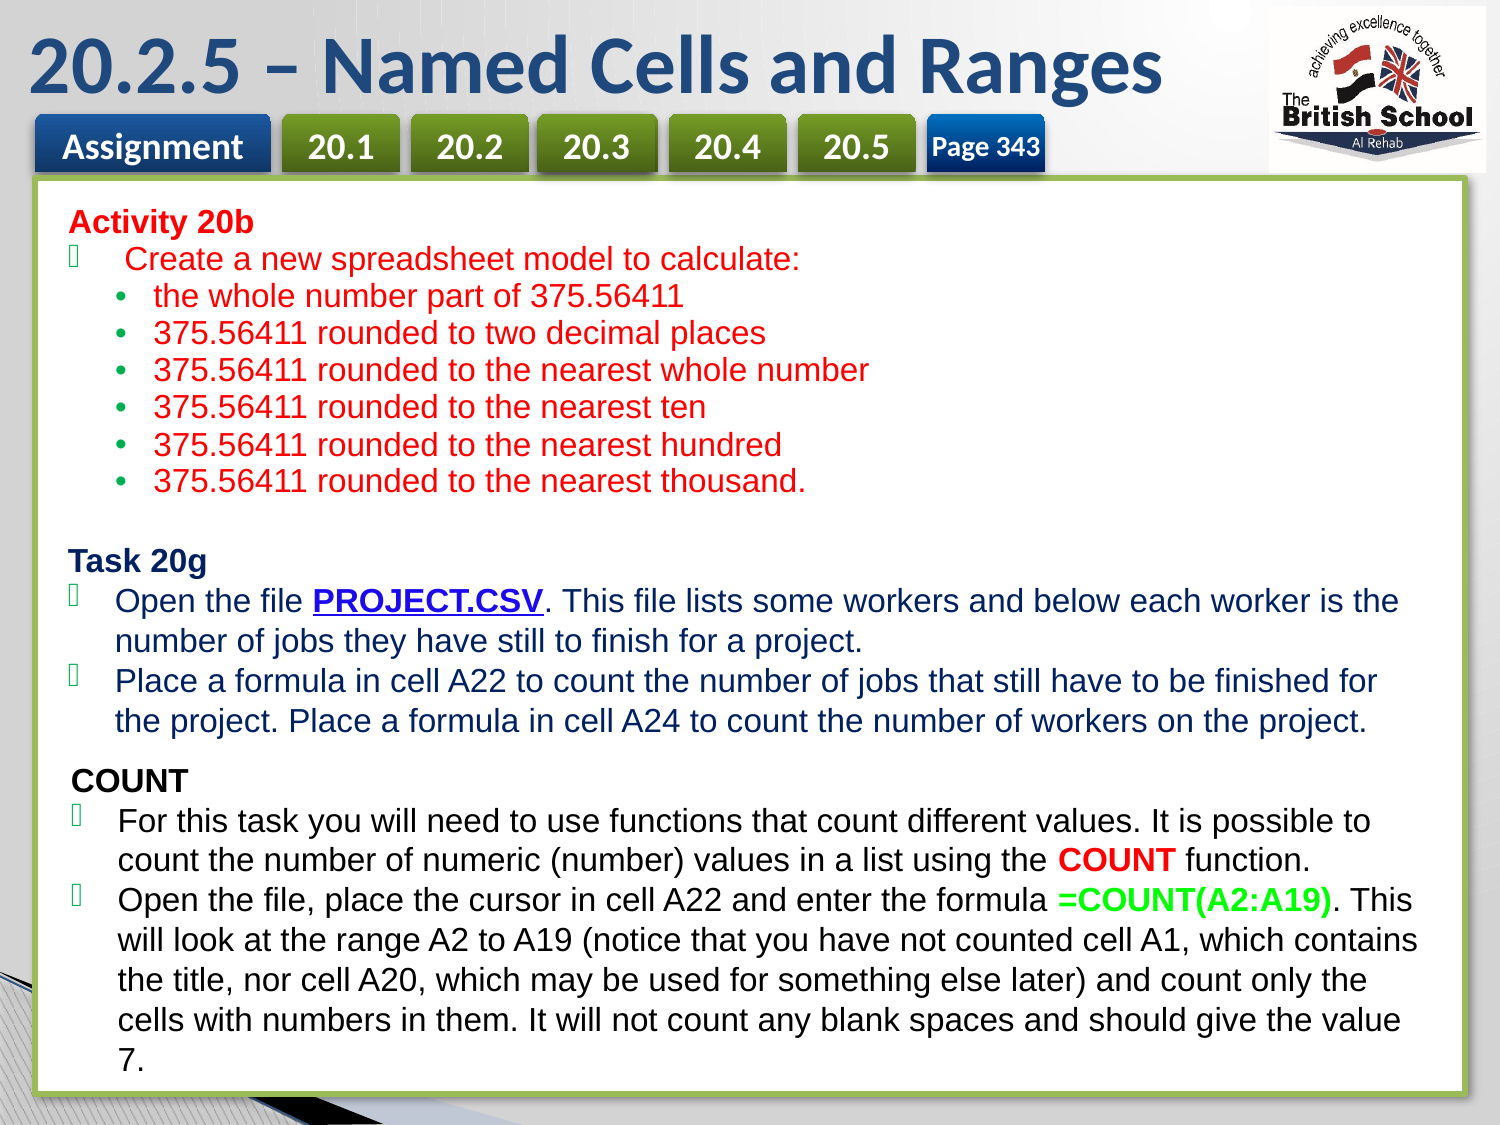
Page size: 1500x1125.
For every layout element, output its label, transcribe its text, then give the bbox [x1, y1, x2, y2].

text_box Task 20g Open the file PROJECT.CSV. This file lists some workers and below each worker is the number of jobs they have still to finish for a project. Place a formula in cell A22 to count the number of jobs that still have to be finished for the project. Place a formula in cell A24 to count the number of workers on the project. [53, 531, 1447, 747]
title 20.2.5 – Named Cells and Ranges [14, 6, 1270, 114]
picture [281, 1114, 303, 1125]
text_box Page 343 [927, 113, 1046, 173]
table_header Activity 20b Create a new spreadsheet model to calculate: the whole number part of 375.56411 375.56411 rounded to two decimal places 375.56411 rounded to the nearest whole number 375.56411 rounded to the nearest ten 375.56411 rounded to the nearest hundred 375.56411 rounded to the nearest thousand. [53, 196, 1447, 508]
text_box 20.3 [537, 113, 656, 173]
text_box COUNT For this task you will need to use functions that count different values. It is possible to count the number of numeric (number) values in a list using the COUNT function. Open the file, place the cursor in cell A22 and enter the formula =COUNT(A2:A19). This will look at the range A2 to A19 (notice that you have not counted cell A1, which contains the title, nor cell A20, which may be used for something else later) and count only the cells with numbers in them. It will not count any blank spaces and should give the value 7. [55, 751, 1447, 1086]
picture [1269, 6, 1487, 173]
